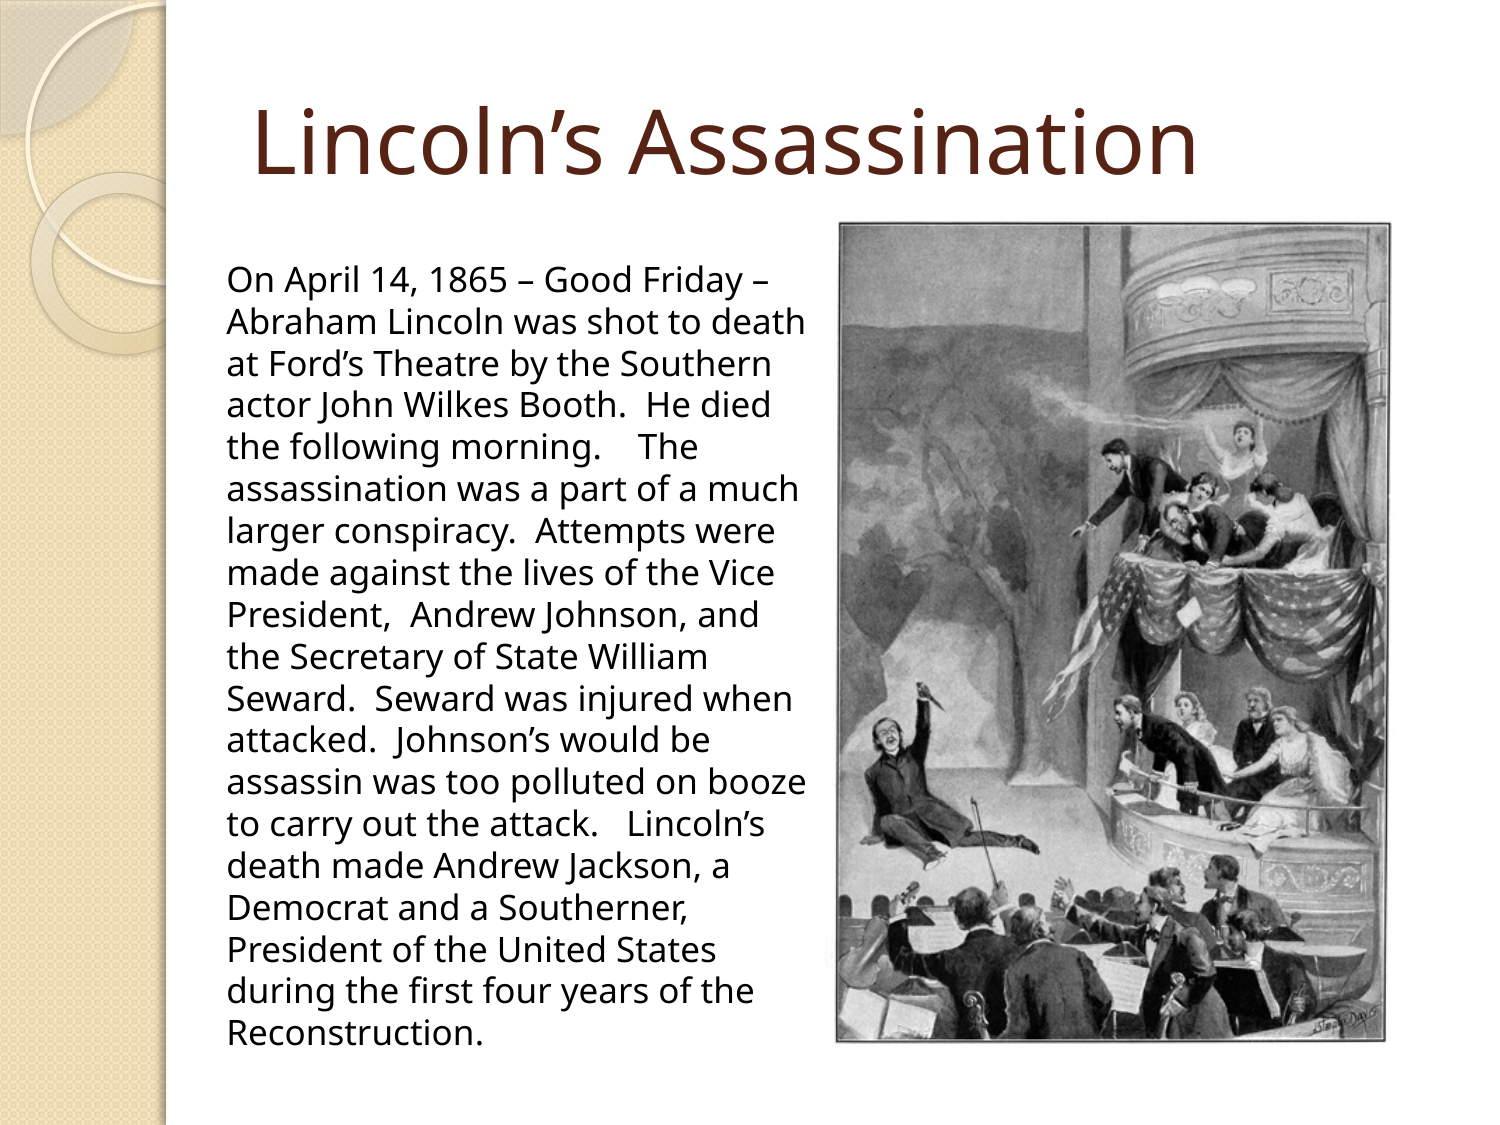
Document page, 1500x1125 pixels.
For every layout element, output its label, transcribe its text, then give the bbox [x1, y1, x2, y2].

title Lincoln’s Assassination [235, 45, 1466, 233]
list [824, 212, 1401, 1053]
list On April 14, 1865 – Good Friday – Abraham Lincoln was shot to death at Ford’s Theatre by the Southern actor John Wilkes Booth. He died the following morning. The assassination was a part of a much larger conspiracy. Attempts were made against the lives of the Vice President, Andrew Johnson, and the Secretary of State William Seward. Seward was injured when attacked. Johnson’s would be assassin was too polluted on booze to carry out the attack. Lincoln’s death made Andrew Jackson, a Democrat and a Southerner, President of the United States during the first four years of the Reconstruction. [200, 249, 831, 1063]
